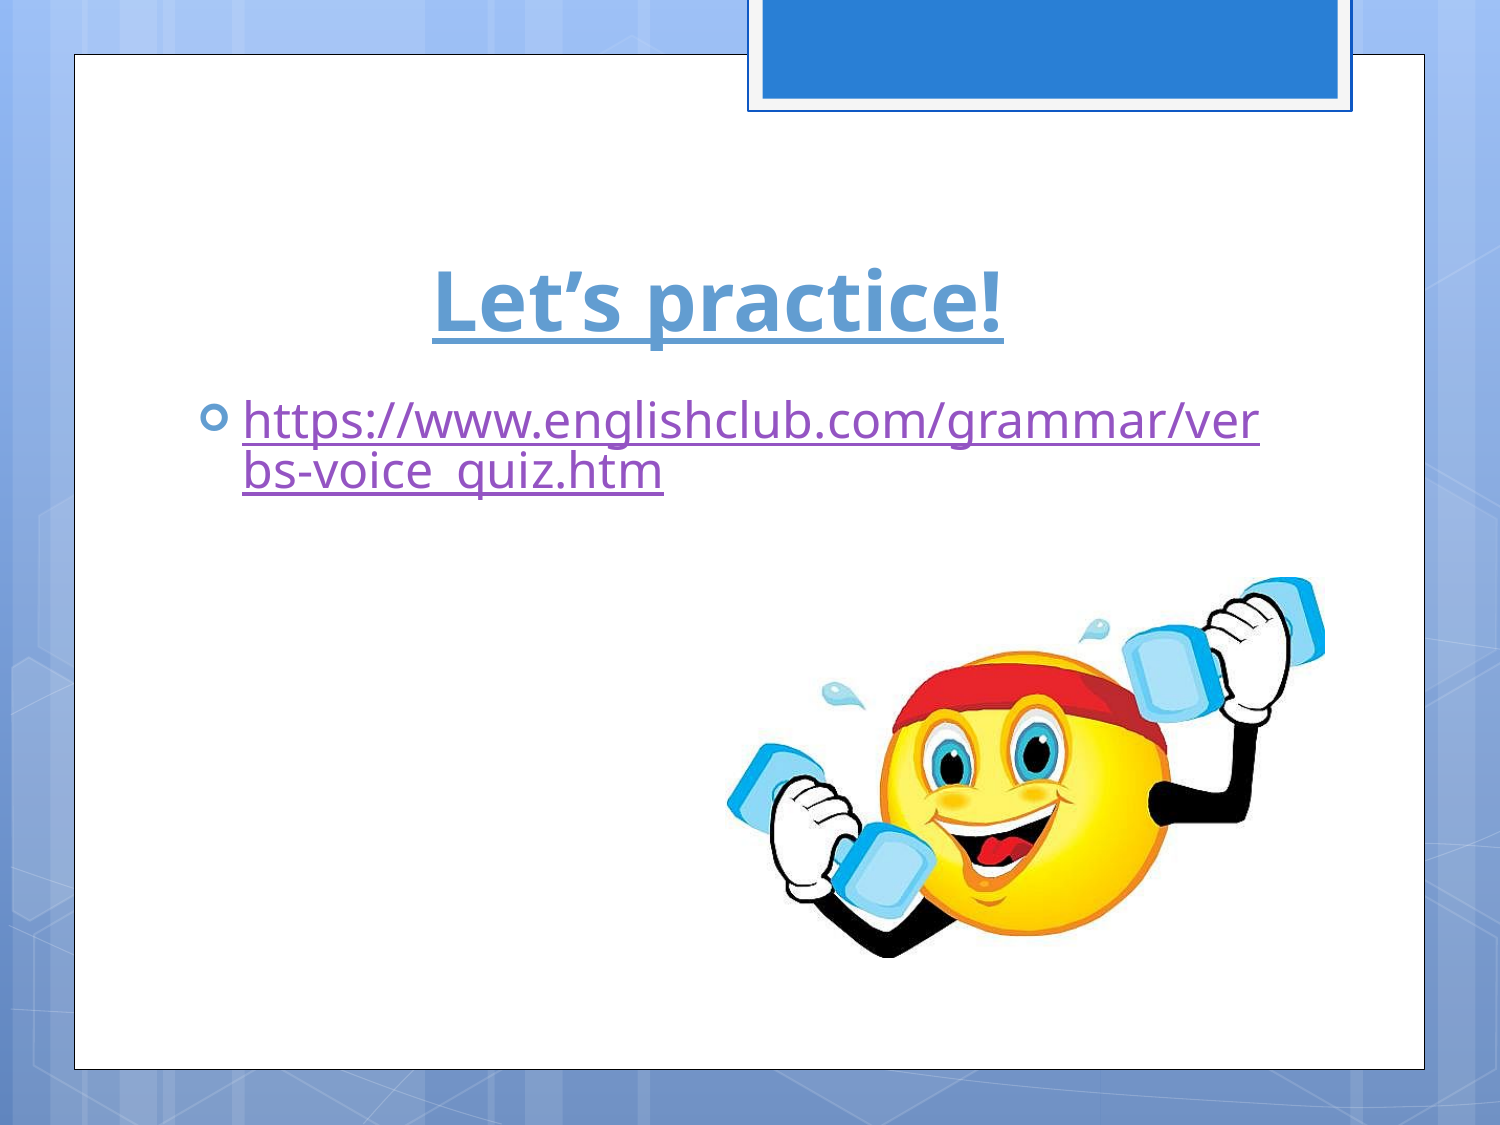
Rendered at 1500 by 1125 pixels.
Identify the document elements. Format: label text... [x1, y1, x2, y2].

list https://www.englishclub.com/grammar/verbs-voice_quiz.htm [171, 381, 1283, 957]
picture [724, 577, 1326, 958]
picture [1300, 577, 1326, 629]
title Let’s practice! [112, 168, 1324, 357]
